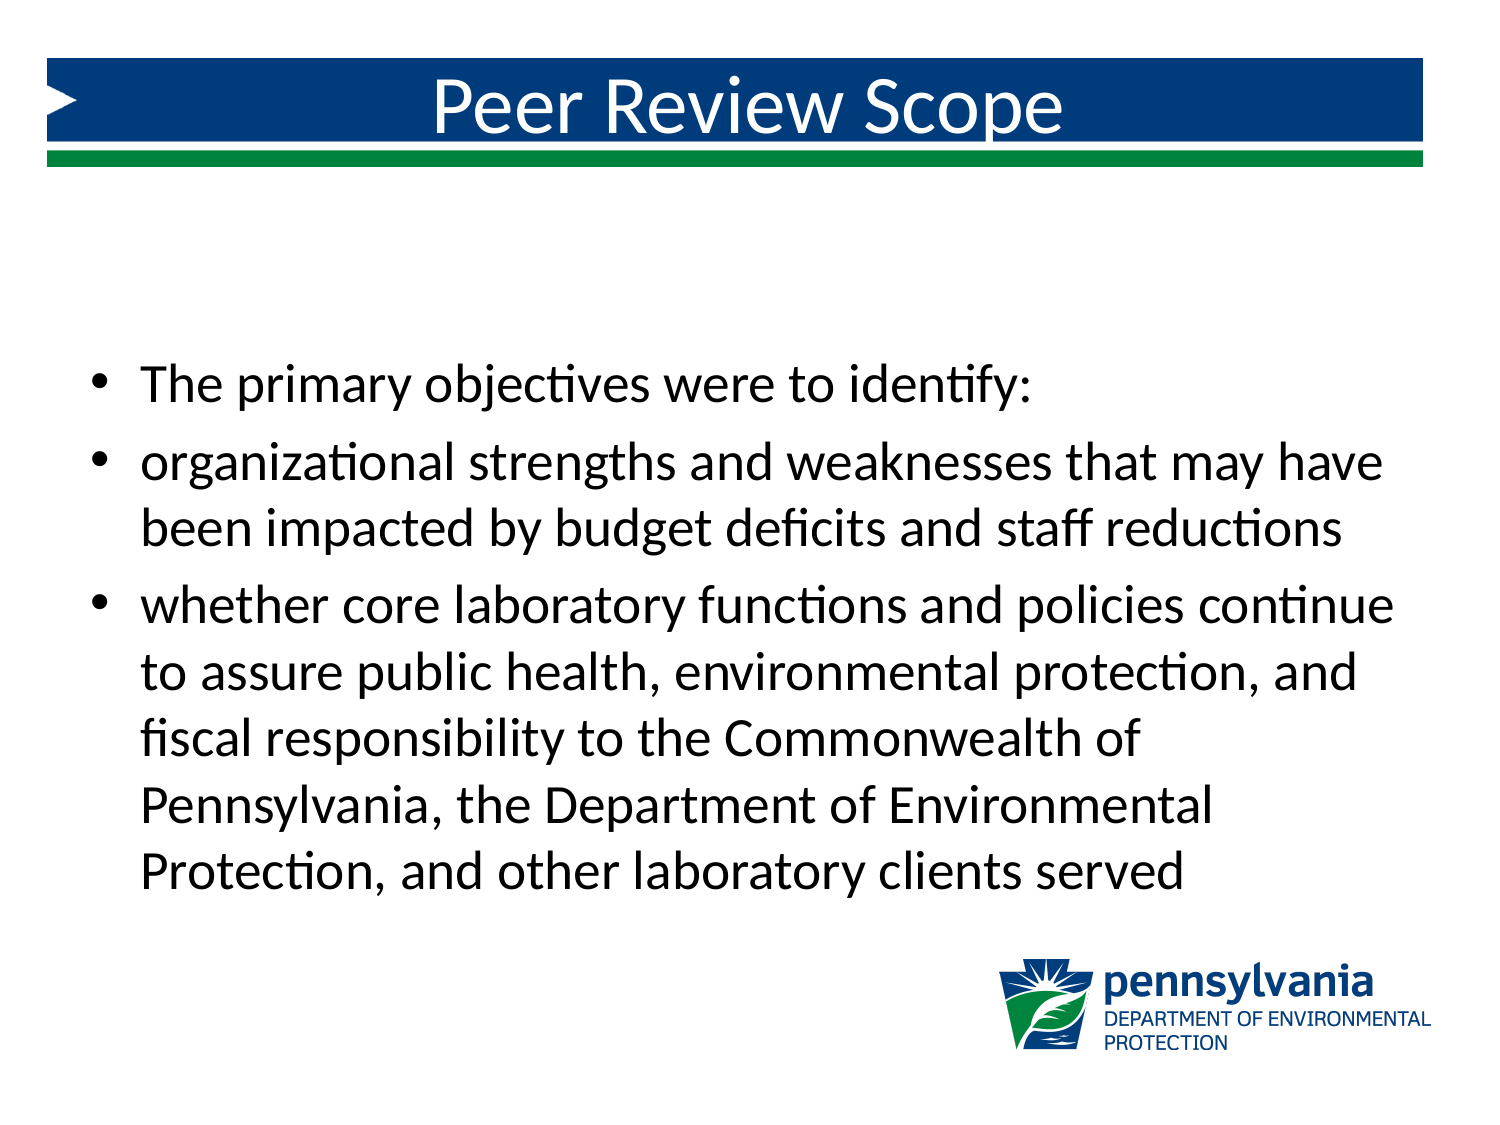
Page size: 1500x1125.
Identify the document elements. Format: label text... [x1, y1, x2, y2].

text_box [47, 58, 1423, 167]
picture [999, 958, 1431, 1051]
list The primary objectives were to identify: organizational strengths and weaknesses that may have been impacted by budget deficits and staff reductions whether core laboratory functions and policies continue to assure public health, environmental protection, and fiscal responsibility to the Commonwealth of Pennsylvania, the Department of Environmental Protection, and other laboratory clients served [75, 262, 1425, 1005]
